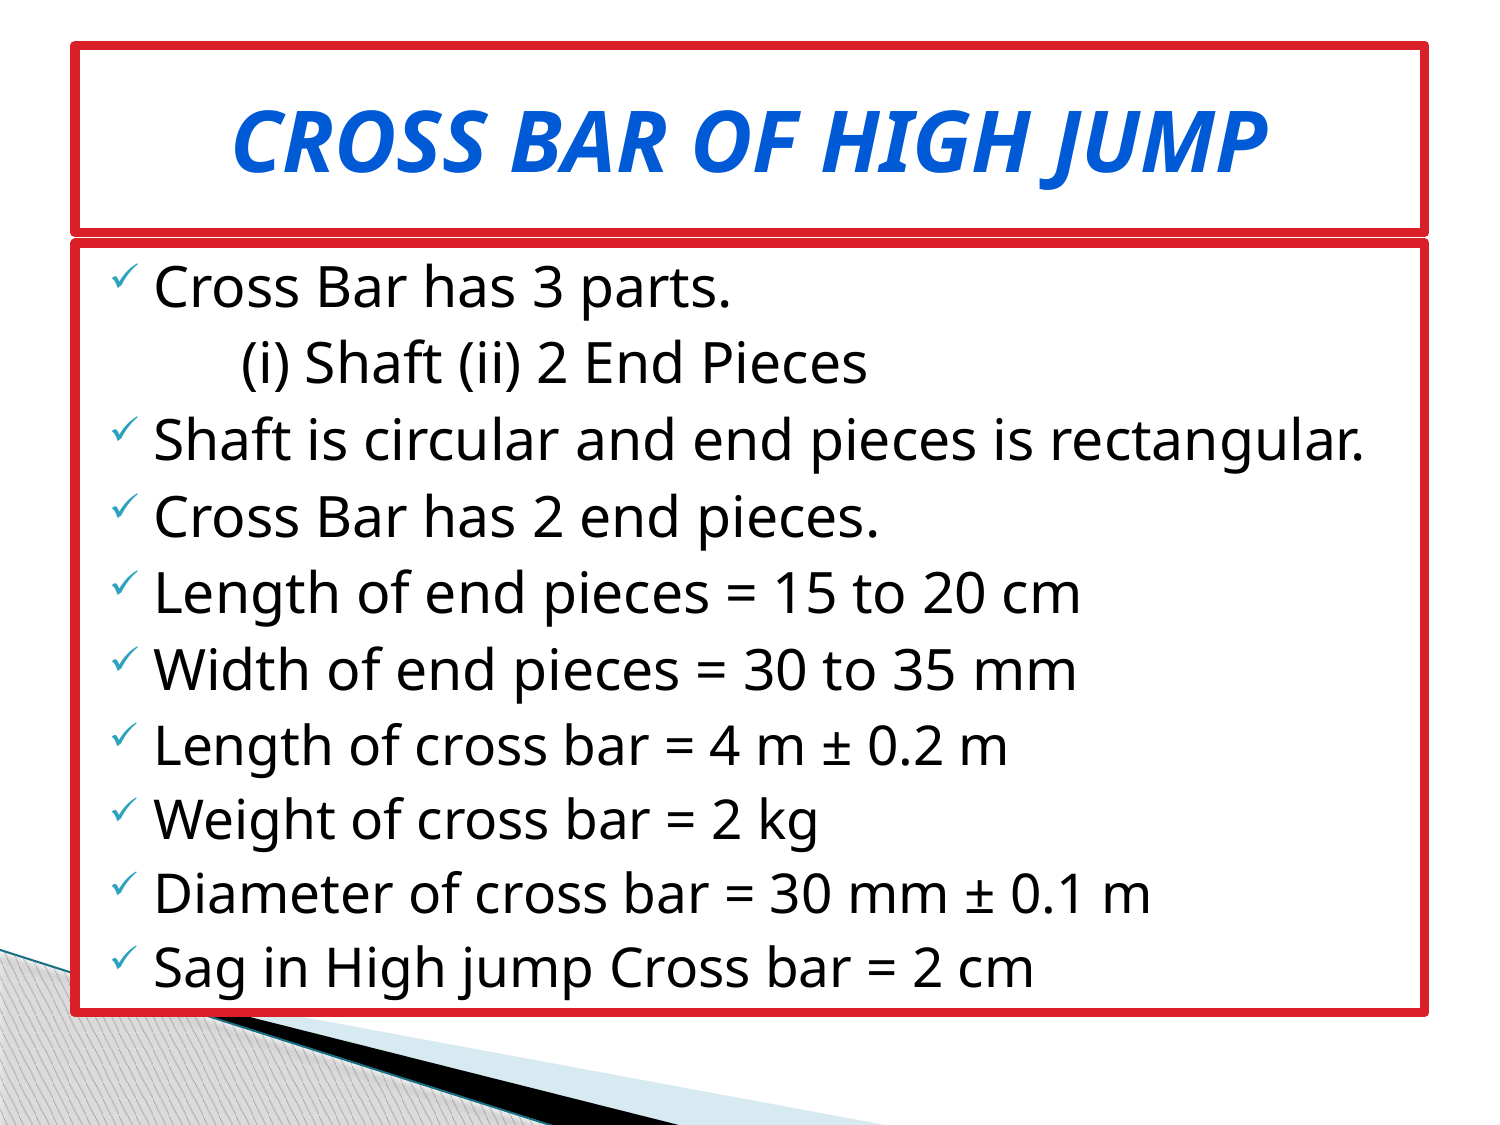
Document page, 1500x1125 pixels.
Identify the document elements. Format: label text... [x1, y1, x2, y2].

list Cross Bar has 3 parts. (i) Shaft (ii) 2 End Pieces Shaft is circular and end pieces is rectangular. Cross Bar has 2 end pieces. Length of end pieces = 15 to 20 cm Width of end pieces = 30 to 35 mm Length of cross bar = 4 m ± 0.2 m Weight of cross bar = 2 kg Diameter of cross bar = 30 mm ± 0.1 m Sag in High jump Cross bar = 2 cm [70, 238, 1429, 1017]
title Cross Bar of High Jump [70, 41, 1429, 237]
